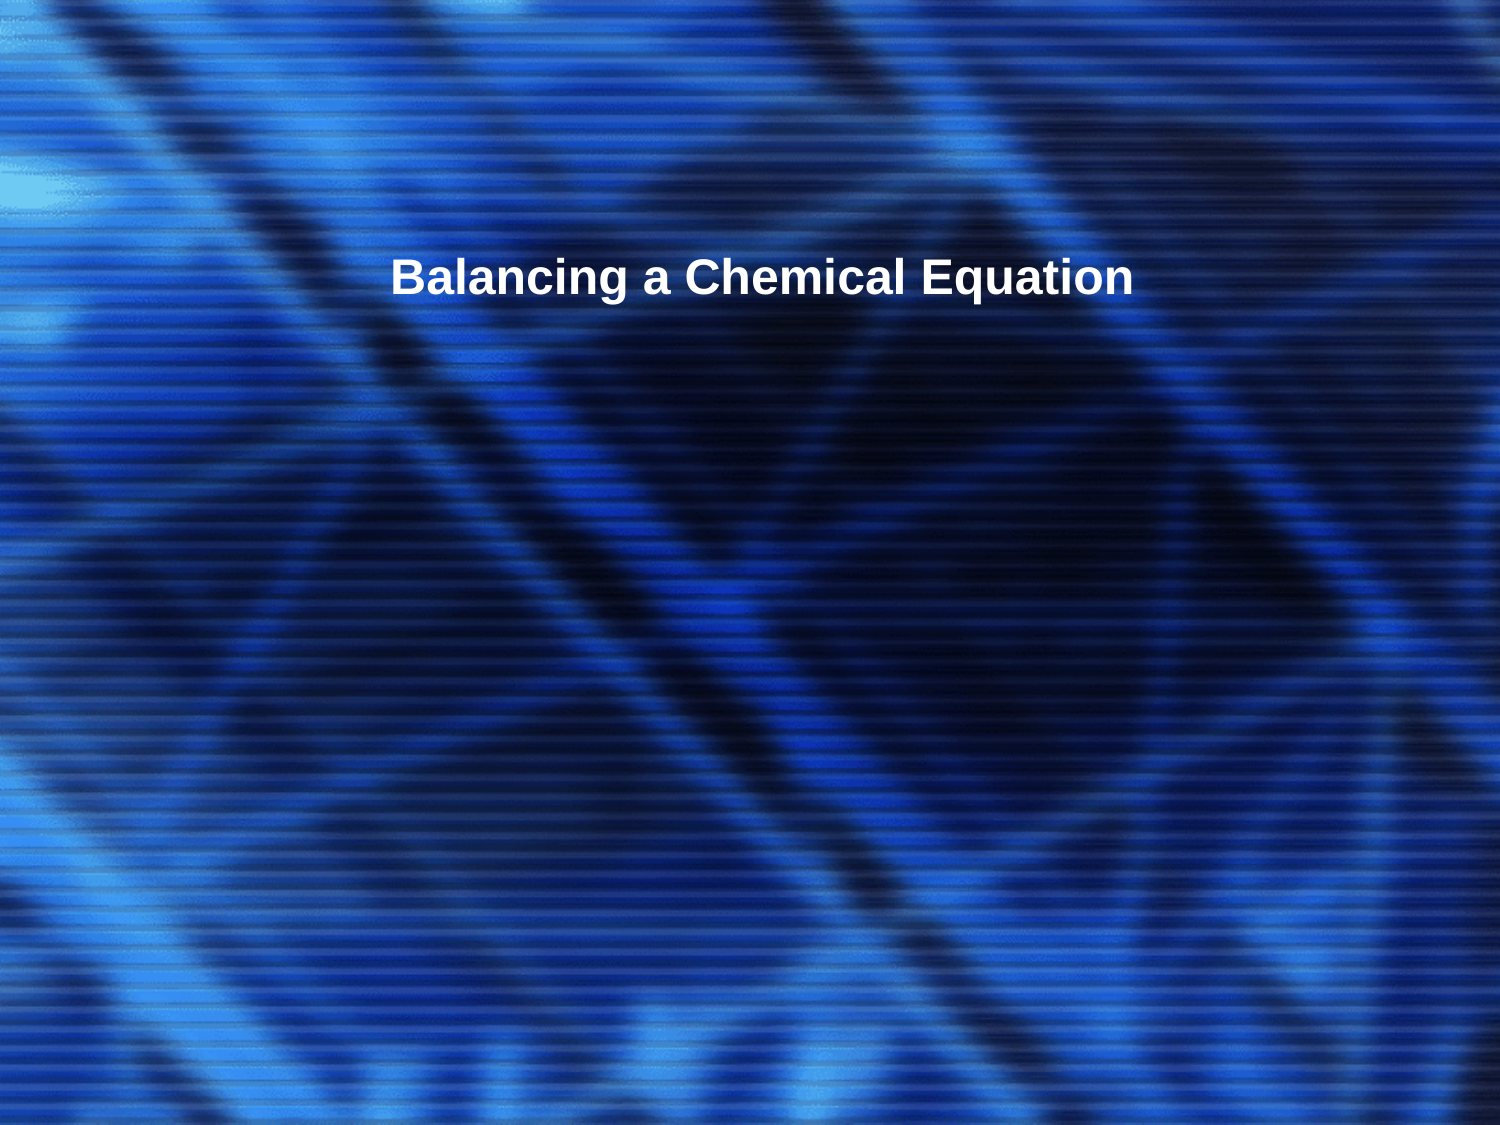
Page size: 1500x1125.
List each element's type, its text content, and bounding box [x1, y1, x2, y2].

text_box Balancing a Chemical Equation [24, 237, 1500, 313]
picture [0, 0, 1500, 1125]
